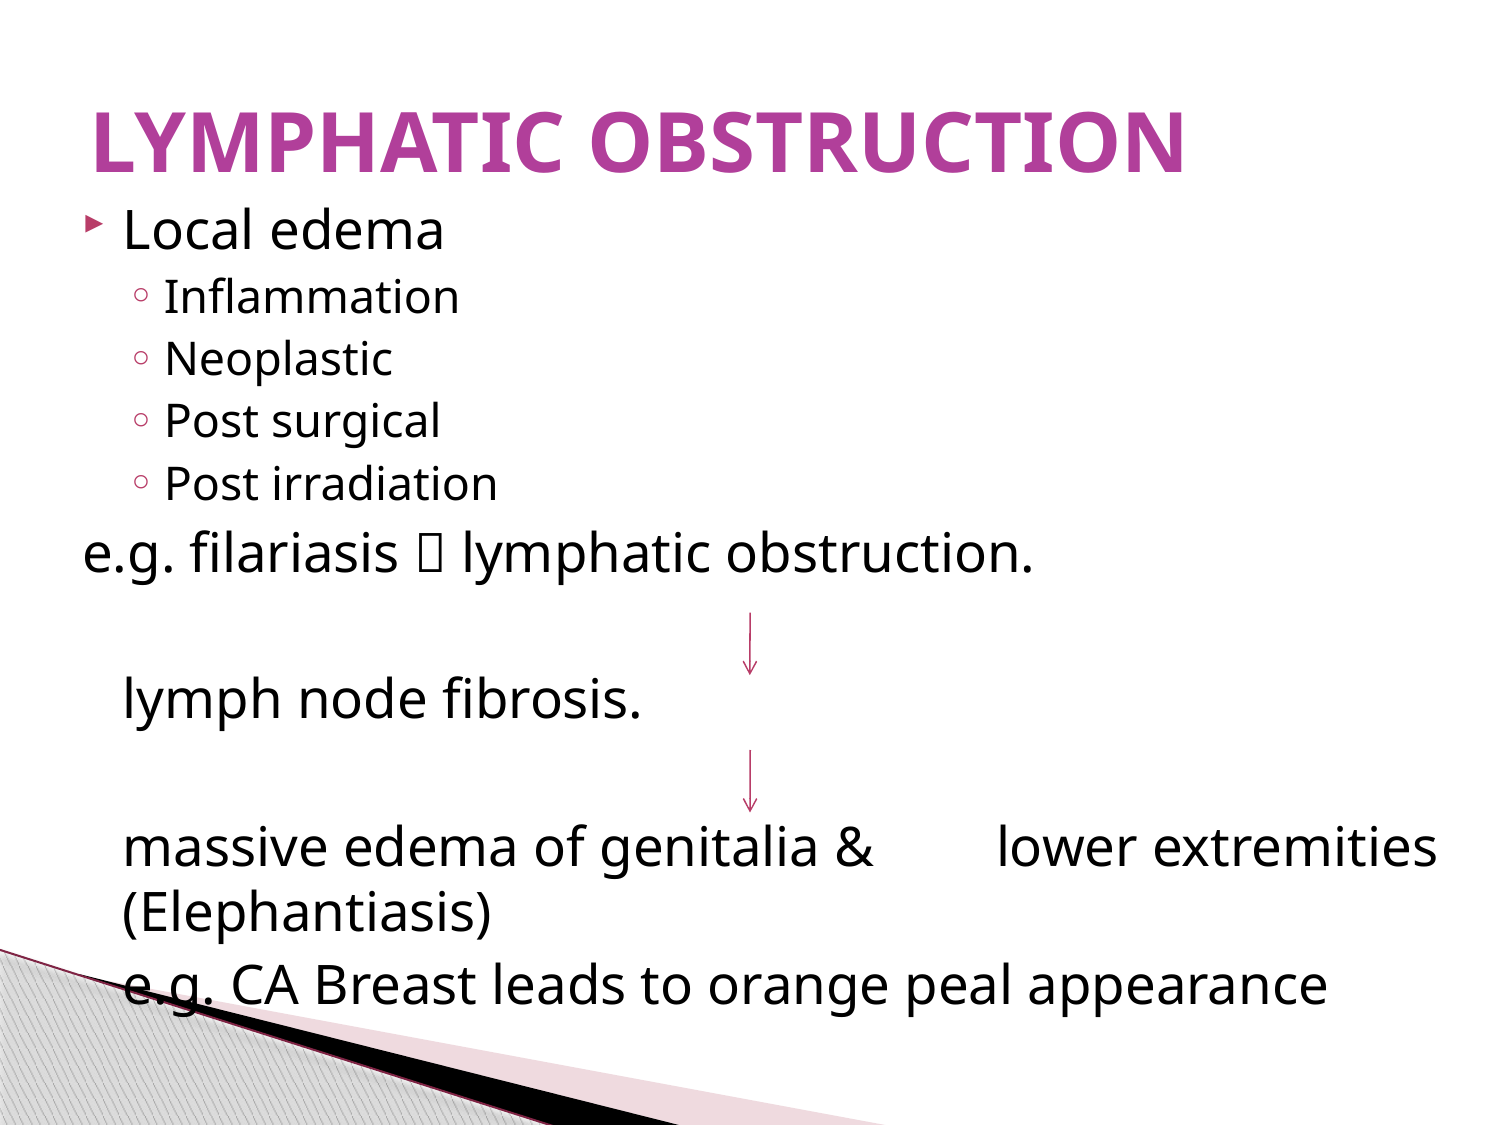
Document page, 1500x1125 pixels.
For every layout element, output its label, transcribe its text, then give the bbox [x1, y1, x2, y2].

title LYMPHATIC OBSTRUCTION [75, 45, 1425, 233]
list Local edema Inflammation Neoplastic Post surgical Post irradiation e.g. filariasis  lymphatic obstruction. lymph node fibrosis. massive edema of genitalia & lower extremities (Elephantiasis) e.g. CA Breast leads to orange peal appearance [50, 187, 1463, 1075]
